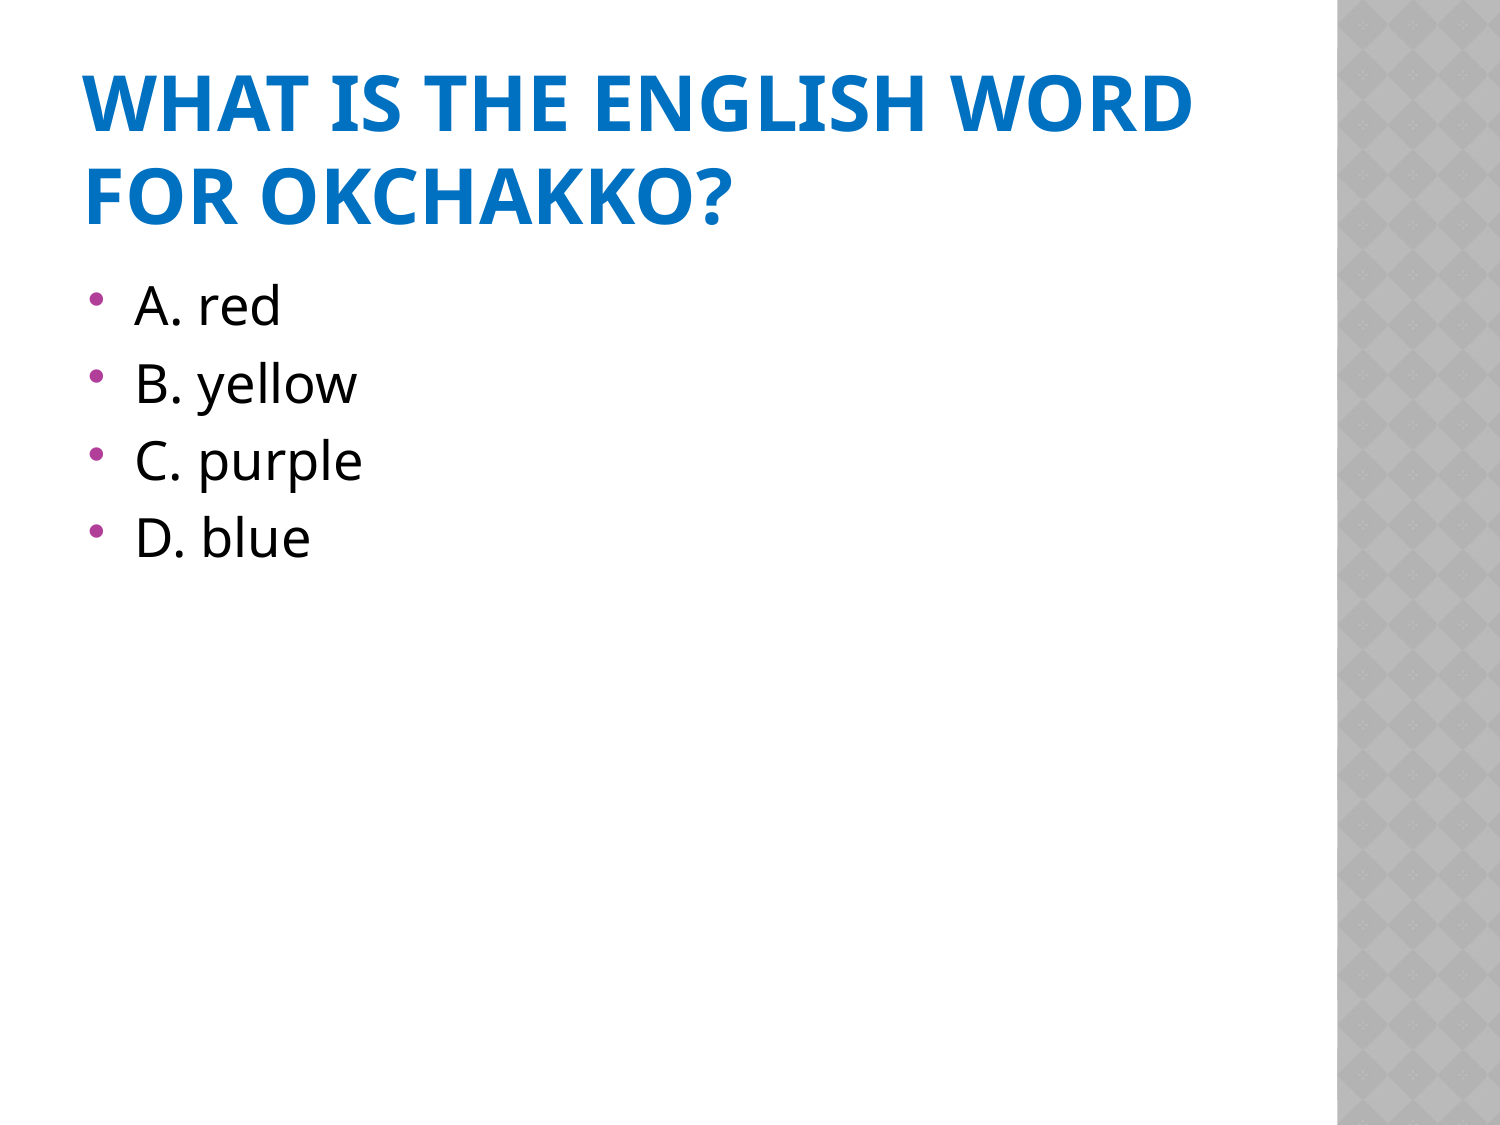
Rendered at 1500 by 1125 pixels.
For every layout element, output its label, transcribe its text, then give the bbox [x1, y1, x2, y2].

list A. red B. yellow C. purple D. blue [75, 264, 1263, 1059]
title What is the english word for okchakko? [75, 52, 1263, 240]
